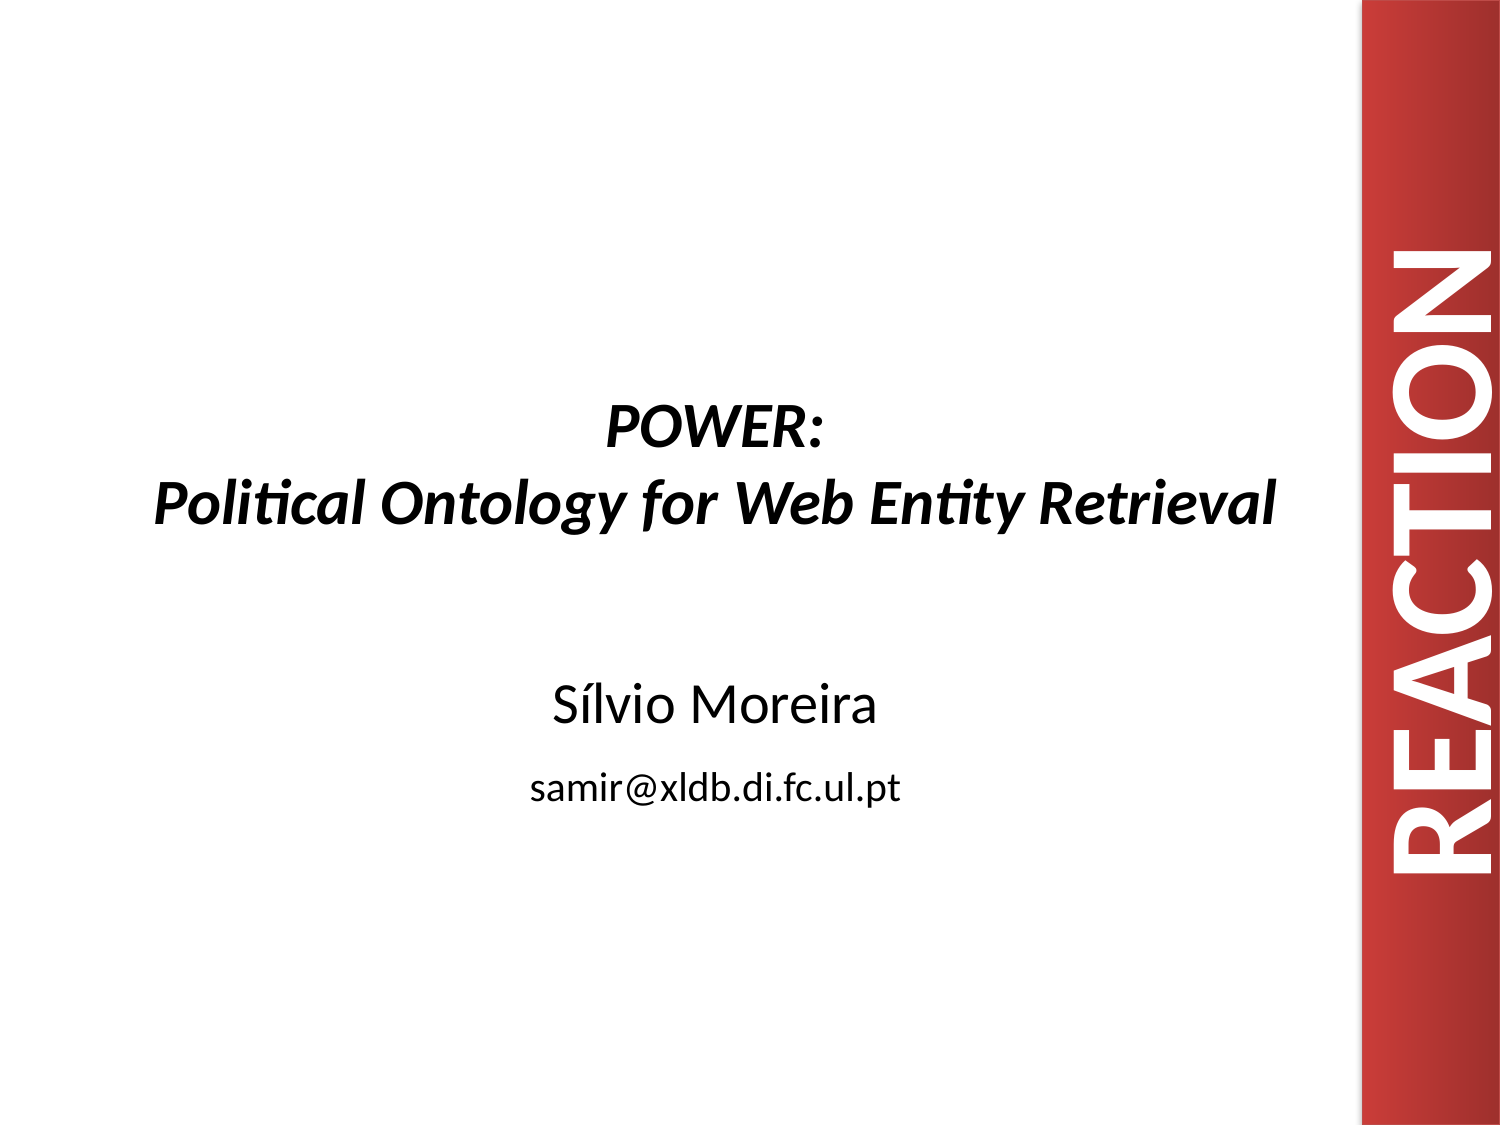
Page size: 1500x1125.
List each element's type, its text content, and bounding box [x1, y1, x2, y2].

subtitle POWER: Political Ontology for Web Entity Retrieval Sílvio Moreira samir@xldb.di.fc.ul.pt [76, 231, 1355, 961]
